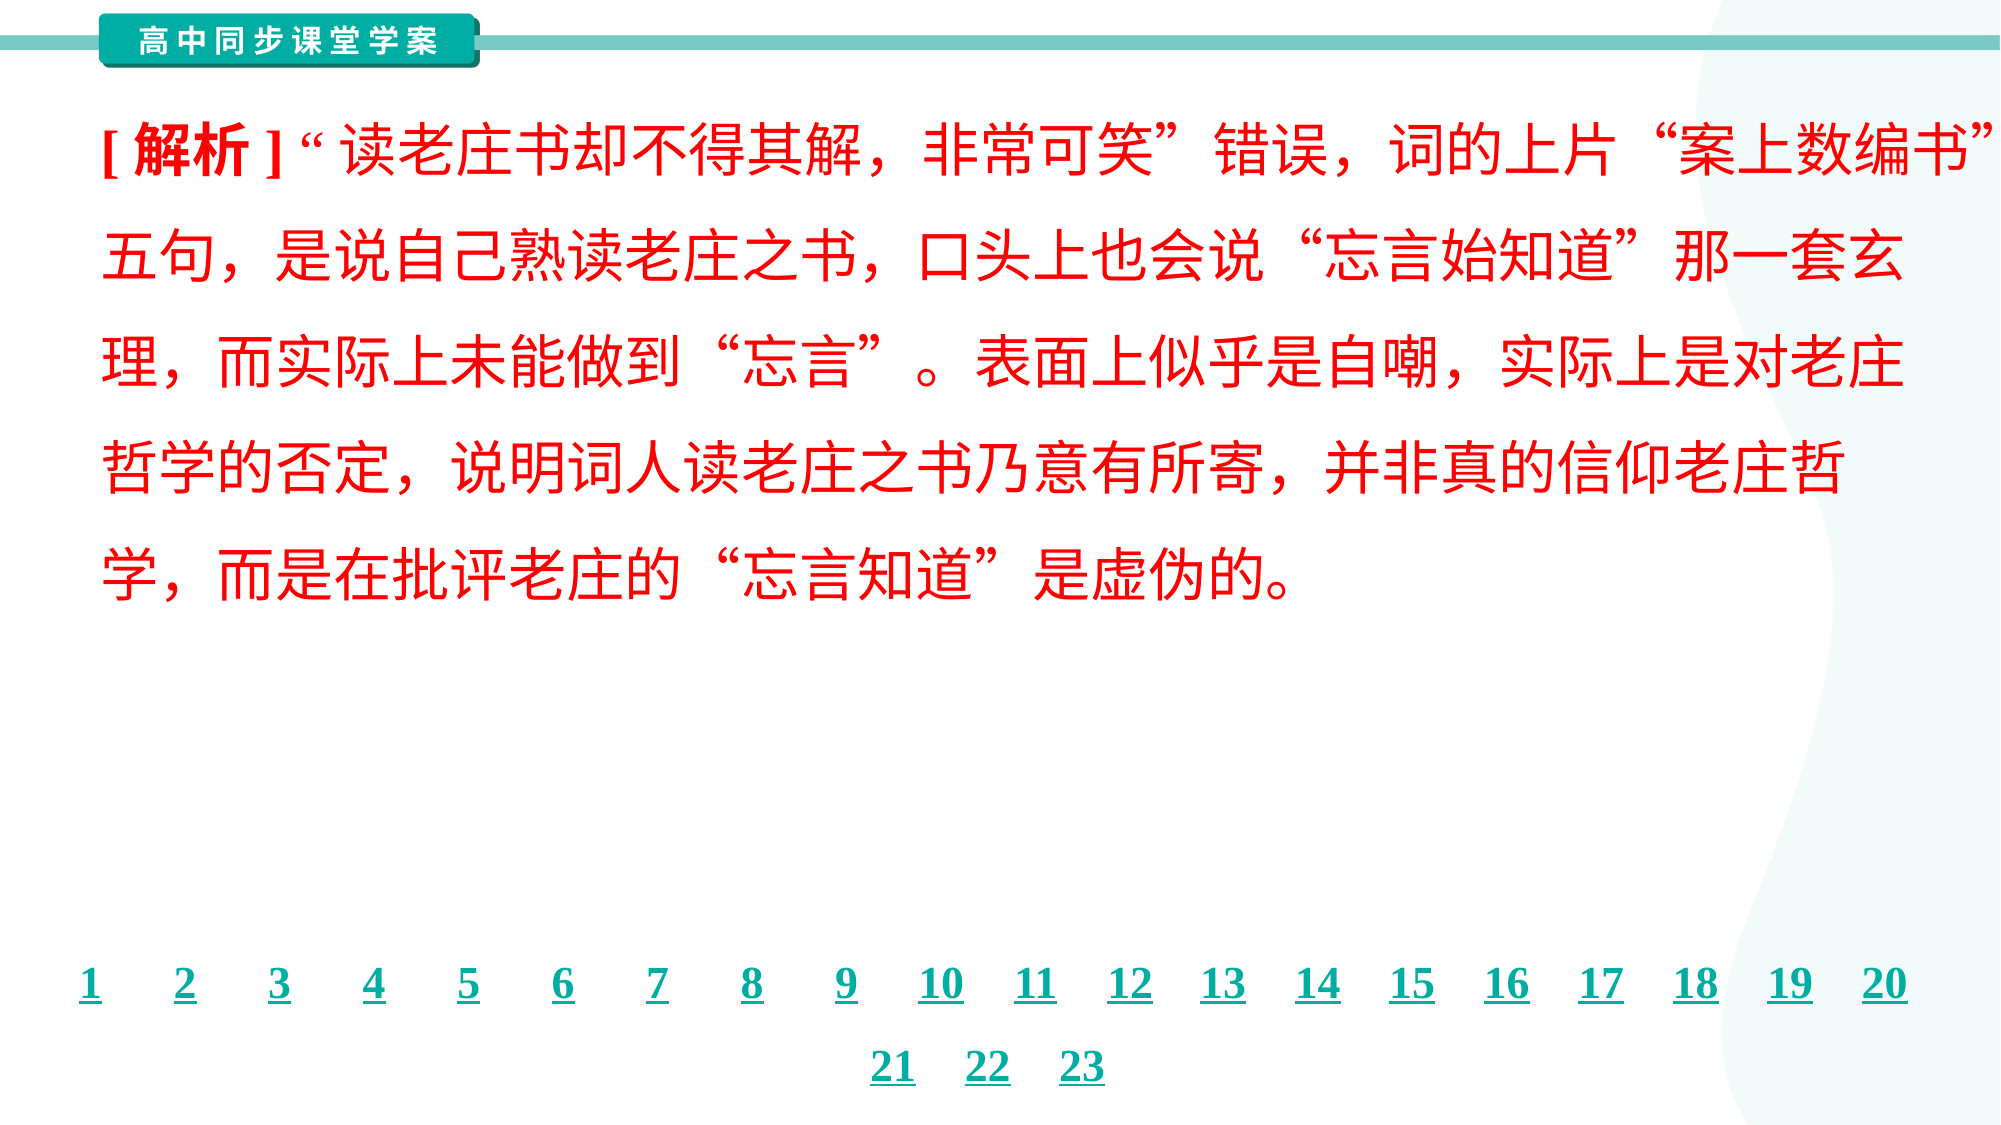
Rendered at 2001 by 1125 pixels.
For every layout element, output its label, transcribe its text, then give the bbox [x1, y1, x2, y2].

picture [0, 0, 2000, 1125]
text_box [解析] “读老庄书却不得其解，非常可笑”错误，词的上片“案上数编书” 五句，是说自己熟读老庄之书，口头上也会说“忘言始知道”那一套玄 理，而实际上未能做到“忘言”。表面上似乎是自嘲，实际上是对老庄 哲学的否定，说明词人读老庄之书乃意有所寄，并非真的信仰老庄哲 学，而是在批评老庄的“忘言知道”是虚伪的。 [100, 76, 1899, 608]
